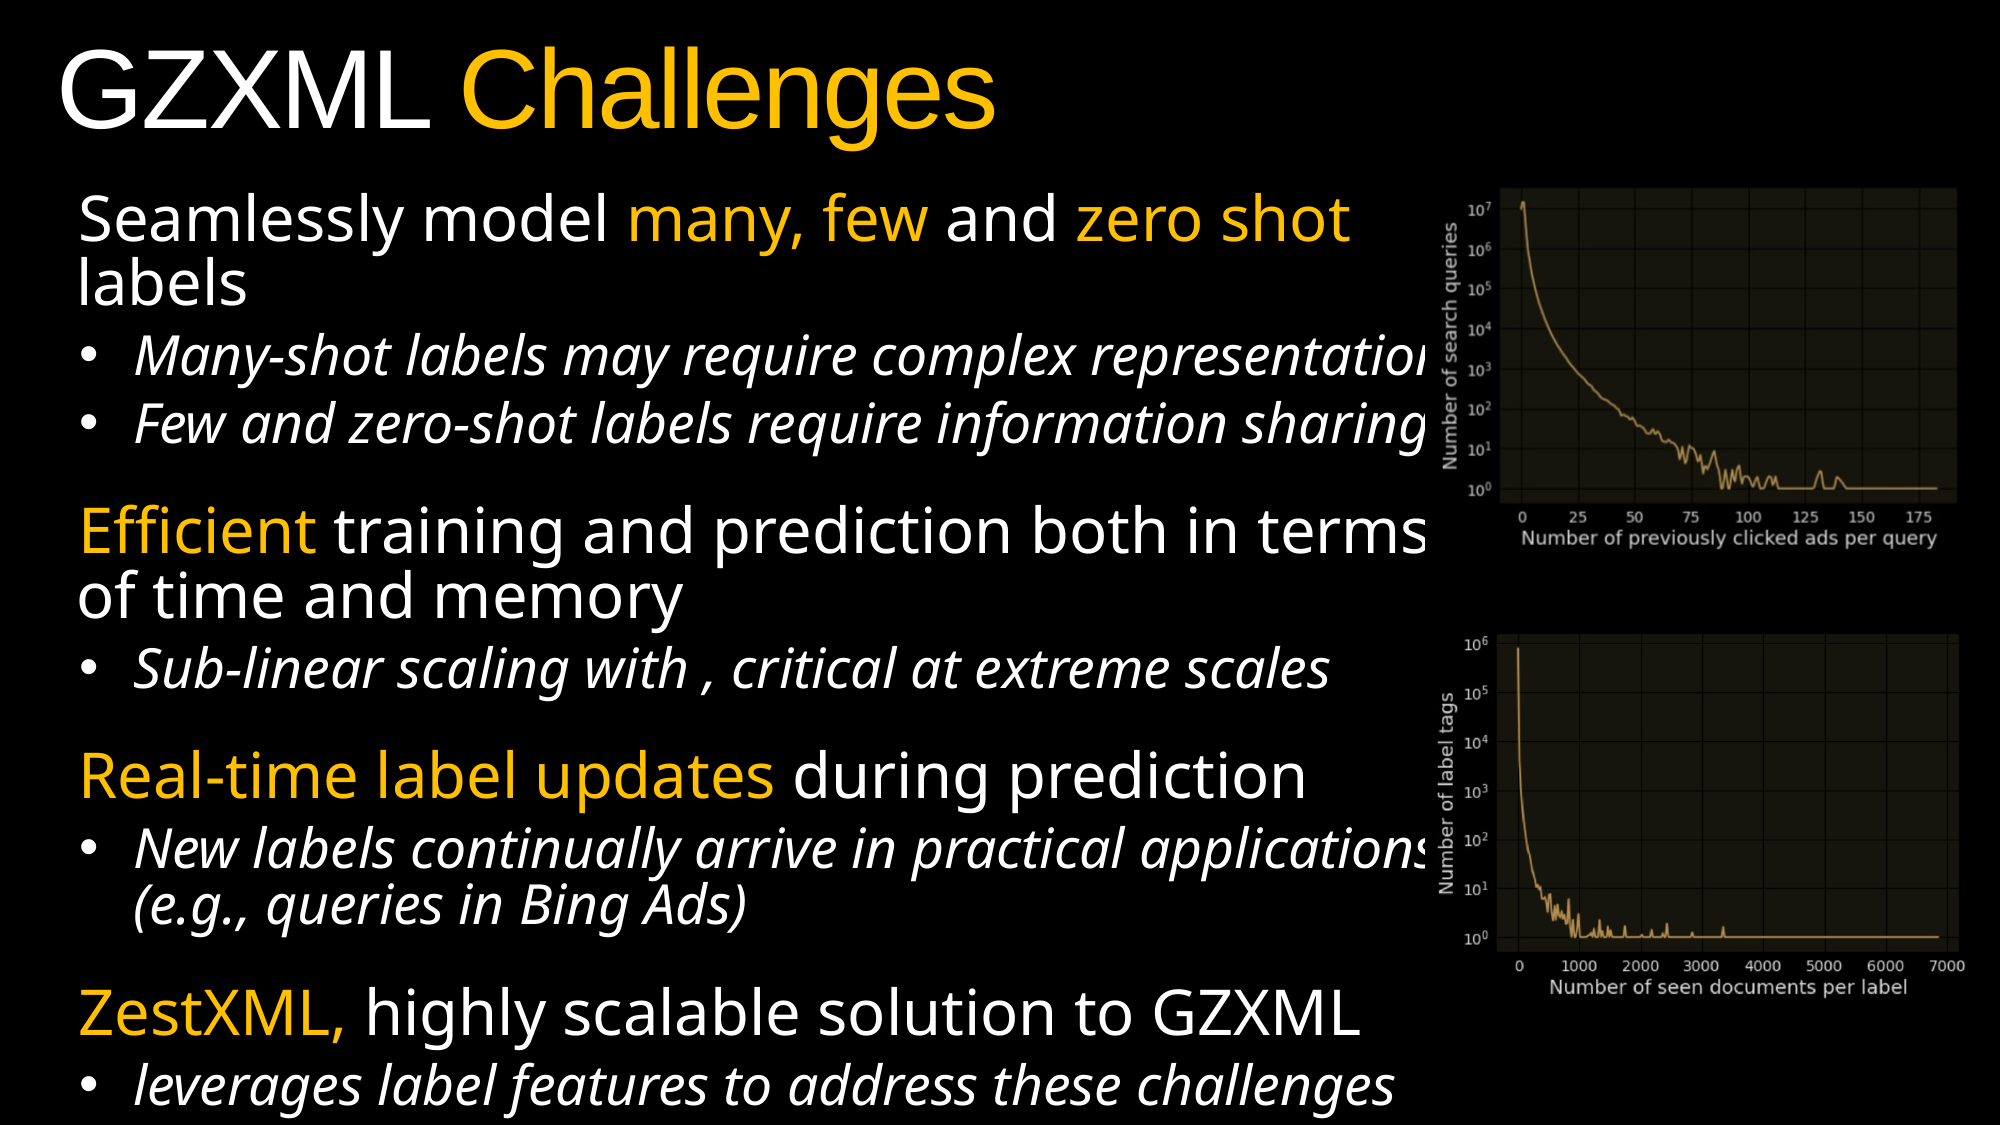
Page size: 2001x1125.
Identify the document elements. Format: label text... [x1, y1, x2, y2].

title GZXML Challenges [41, 5, 1945, 183]
picture [1424, 160, 1984, 569]
picture [1424, 616, 1984, 1010]
